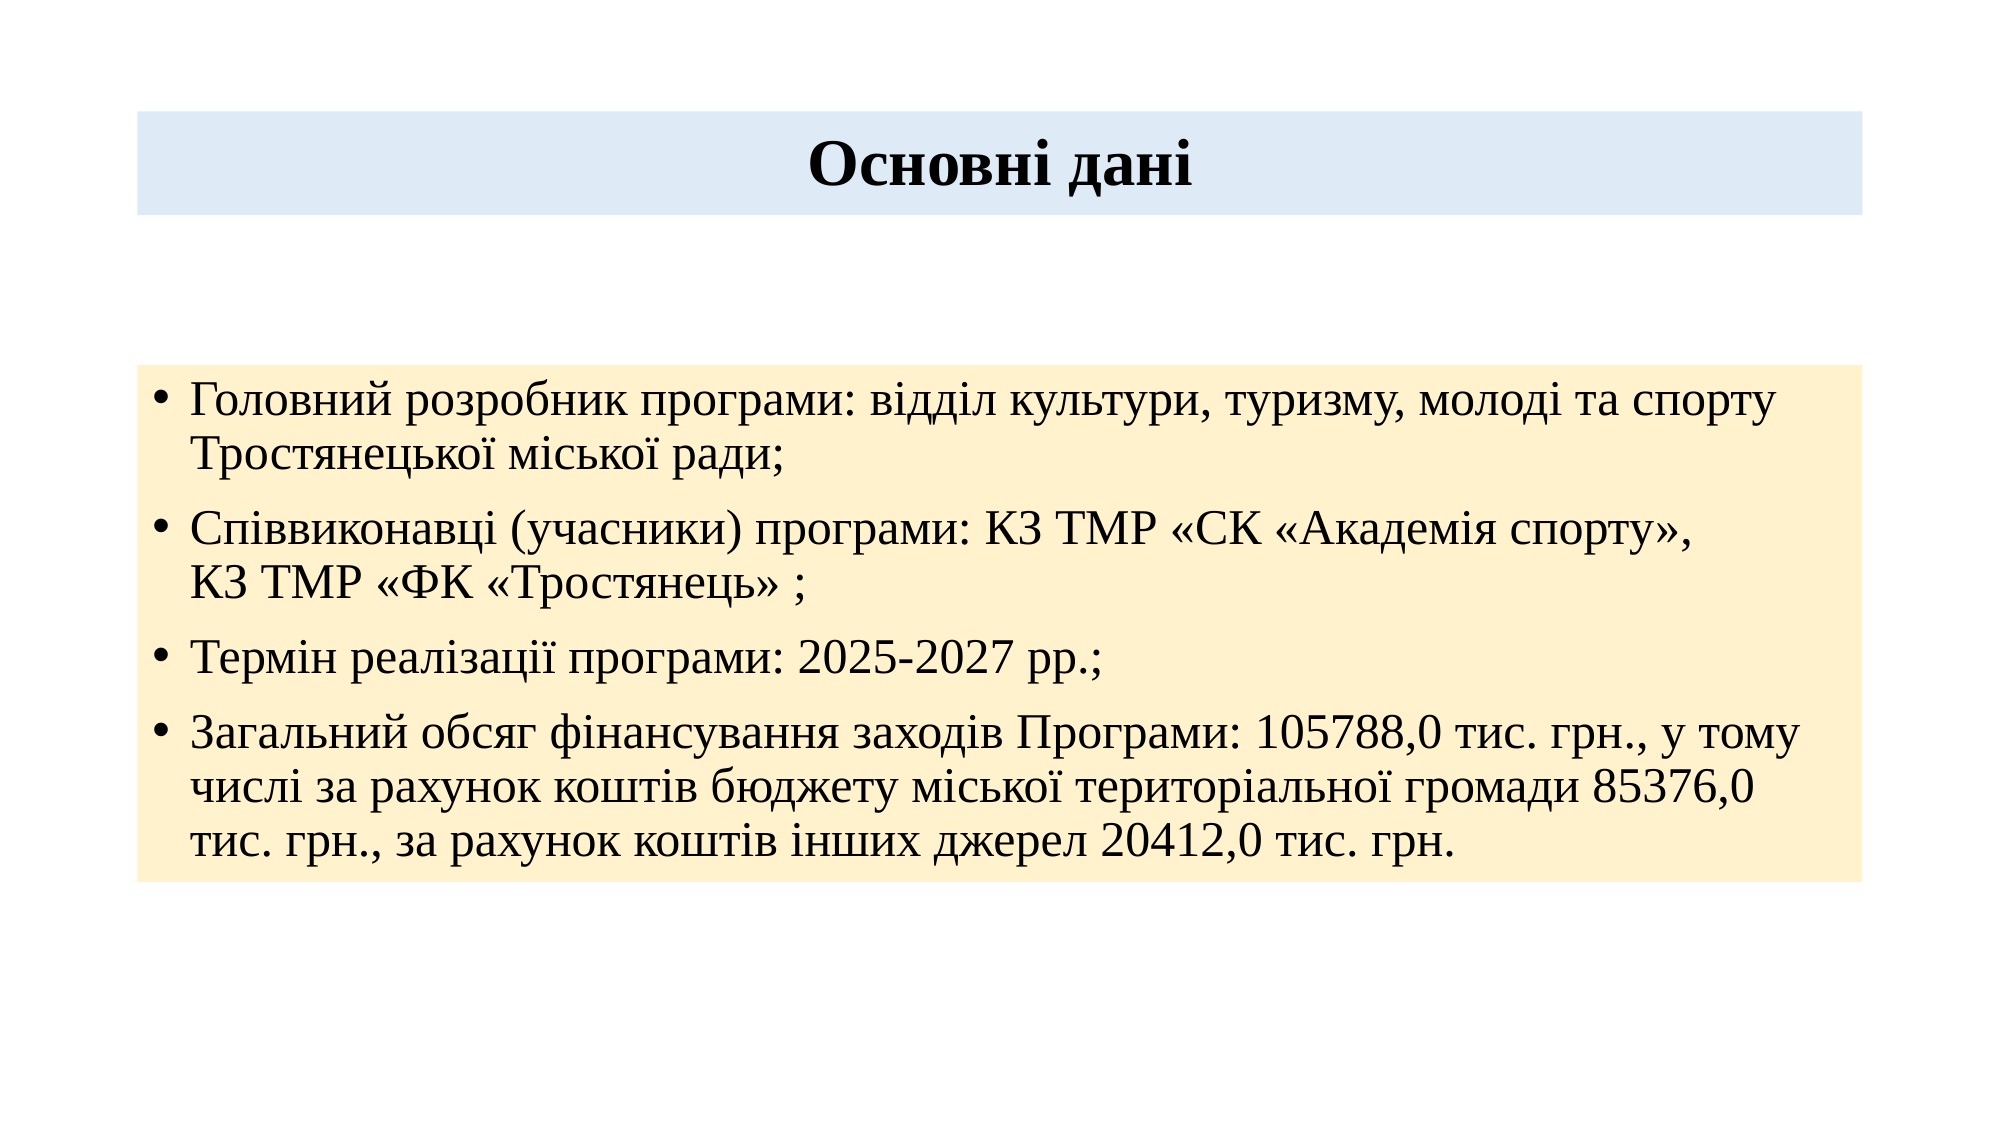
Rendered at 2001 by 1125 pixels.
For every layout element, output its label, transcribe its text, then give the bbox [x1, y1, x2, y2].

title Основні дані [137, 111, 1863, 216]
list Головний розробник програми: відділ культури, туризму, молоді та спорту Тростянецької міської ради; Співвиконавці (учасники) програми: КЗ ТМР «СК «Академія спорту», КЗ ТМР «ФК «Тростянець» ; Термін реалізації програми: 2025-2027 рр.; Загальний обсяг фінансування заходів Програми: 105788,0 тис. грн., у тому числі за рахунок коштів бюджету міської територіальної громади 85376,0 тис. грн., за рахунок коштів інших джерел 20412,0 тис. грн. [137, 365, 1863, 882]
